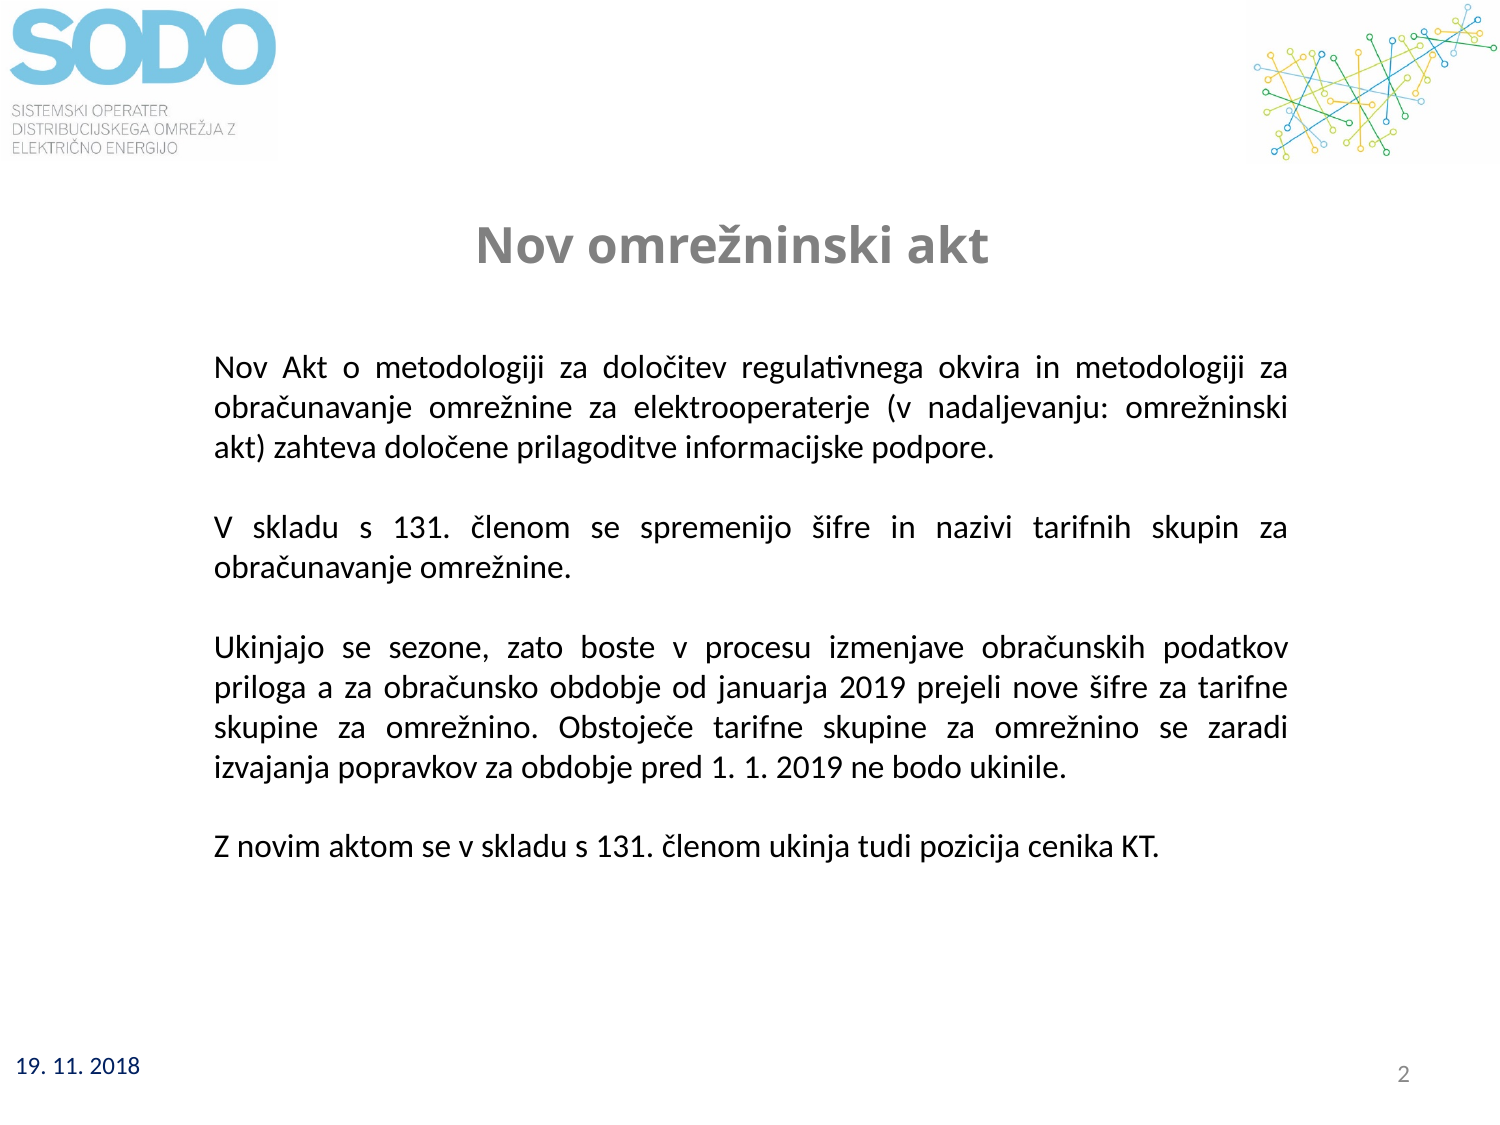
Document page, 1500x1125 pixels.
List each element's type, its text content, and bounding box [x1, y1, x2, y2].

picture [1245, 0, 1500, 165]
picture [0, 1, 278, 162]
slide_number 2 [1074, 1042, 1425, 1103]
slide_number 19. 11. 2018 [0, 1035, 350, 1095]
title Nov omrežninski akt [194, 125, 1270, 337]
list Nov Akt o metodologiji za določitev regulativnega okvira in metodologiji za obračunavanje omrežnine za elektrooperaterje (v nadaljevanju: omrežninski akt) zahteva določene prilagoditve informacijske podpore. V skladu s 131. členom se spremenijo šifre in nazivi tarifnih skupin za obračunavanje omrežnine. Ukinjajo se sezone, zato boste v procesu izmenjave obračunskih podatkov priloga a za obračunsko obdobje od januarja 2019 prejeli nove šifre za tarifne skupine za omrežnino. Obstoječe tarifne skupine za omrežnino se zaradi izvajanja popravkov za obdobje pred 1. 1. 2019 ne bodo ukinile. Z novim aktom se v skladu s 131. členom ukinja tudi pozicija cenika KT. [123, 337, 1306, 977]
